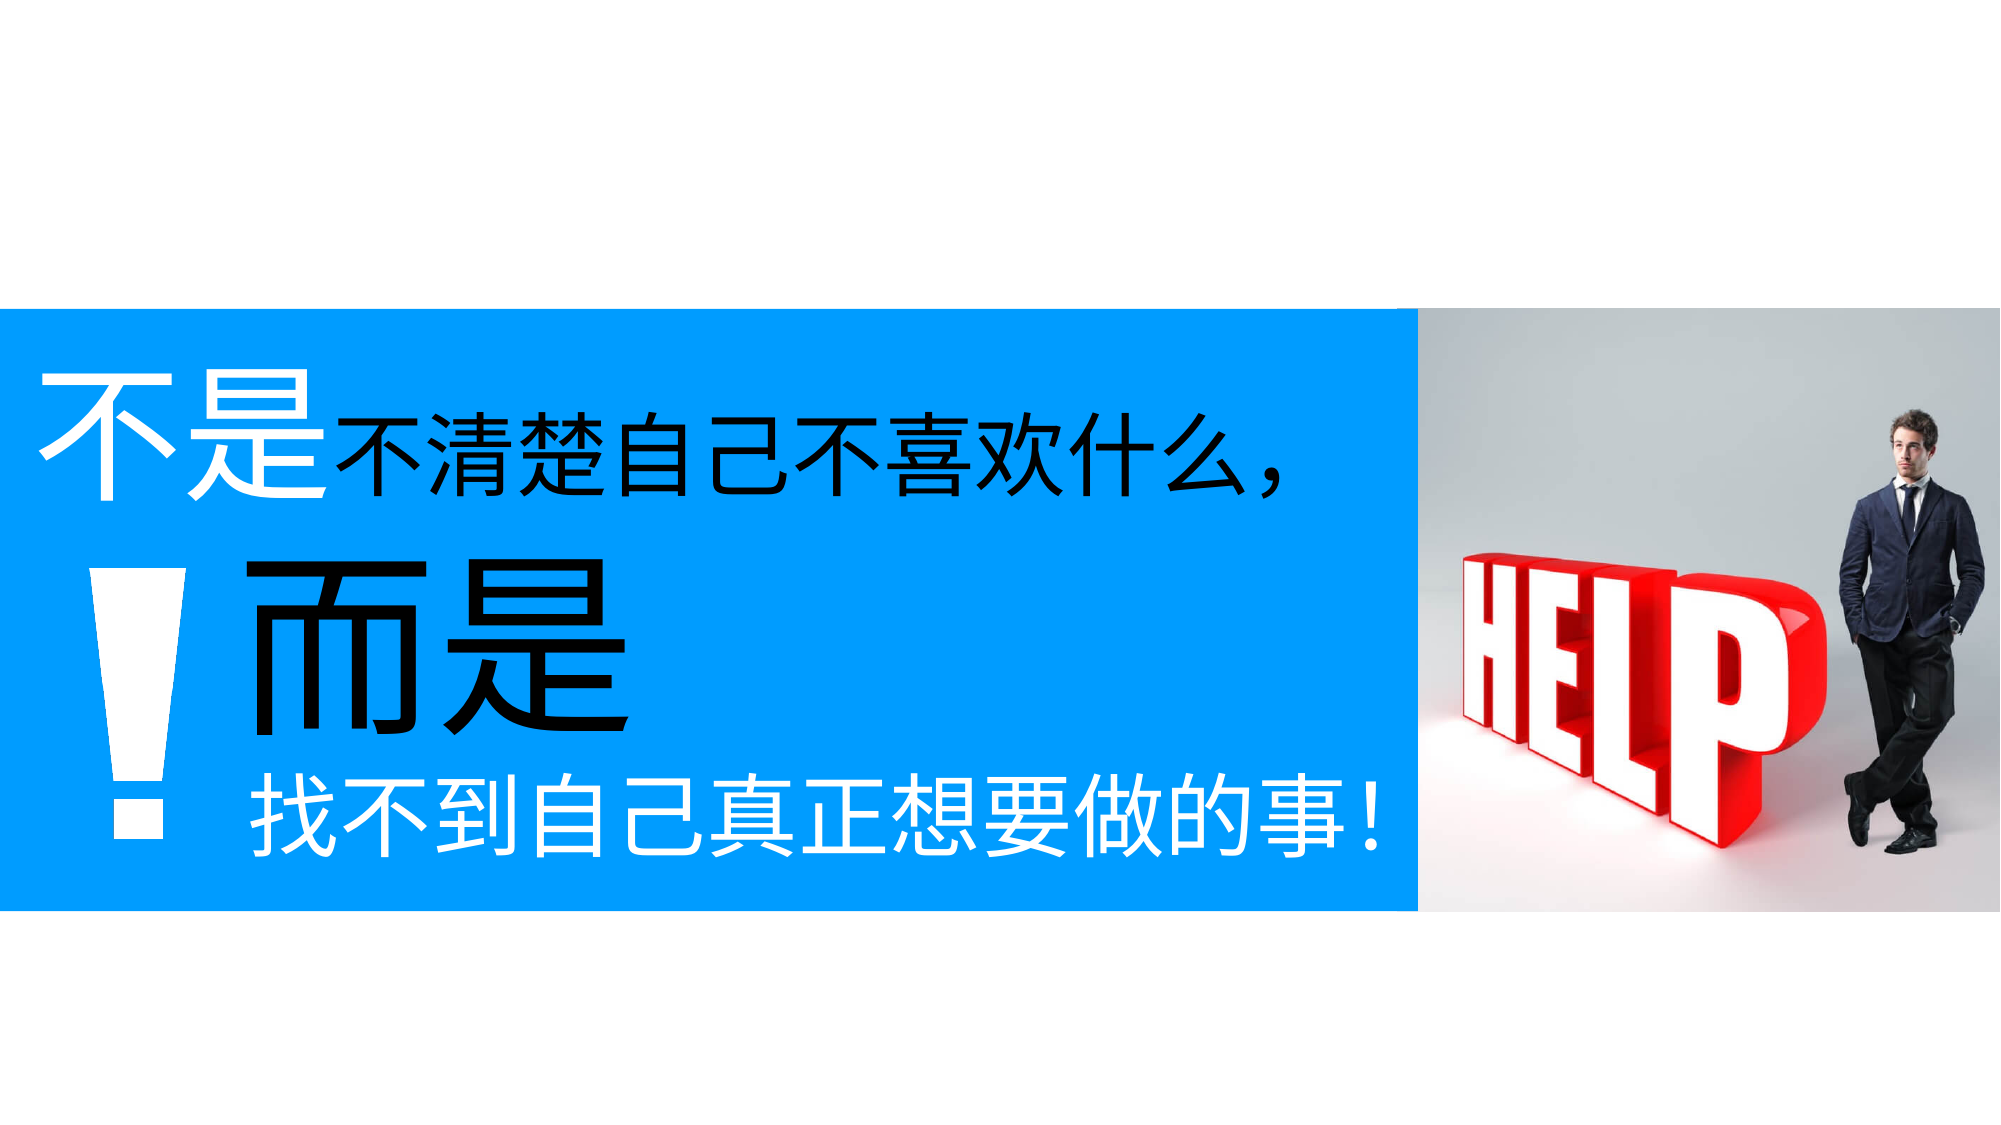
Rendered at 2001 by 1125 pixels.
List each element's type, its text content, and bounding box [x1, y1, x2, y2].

text_box [0, 308, 1397, 912]
picture [1397, 308, 2000, 912]
picture [89, 568, 186, 839]
text_box 不是不清楚自己不喜欢什么， 而是 找不到自己真正想要做的事！ [18, 331, 1397, 877]
